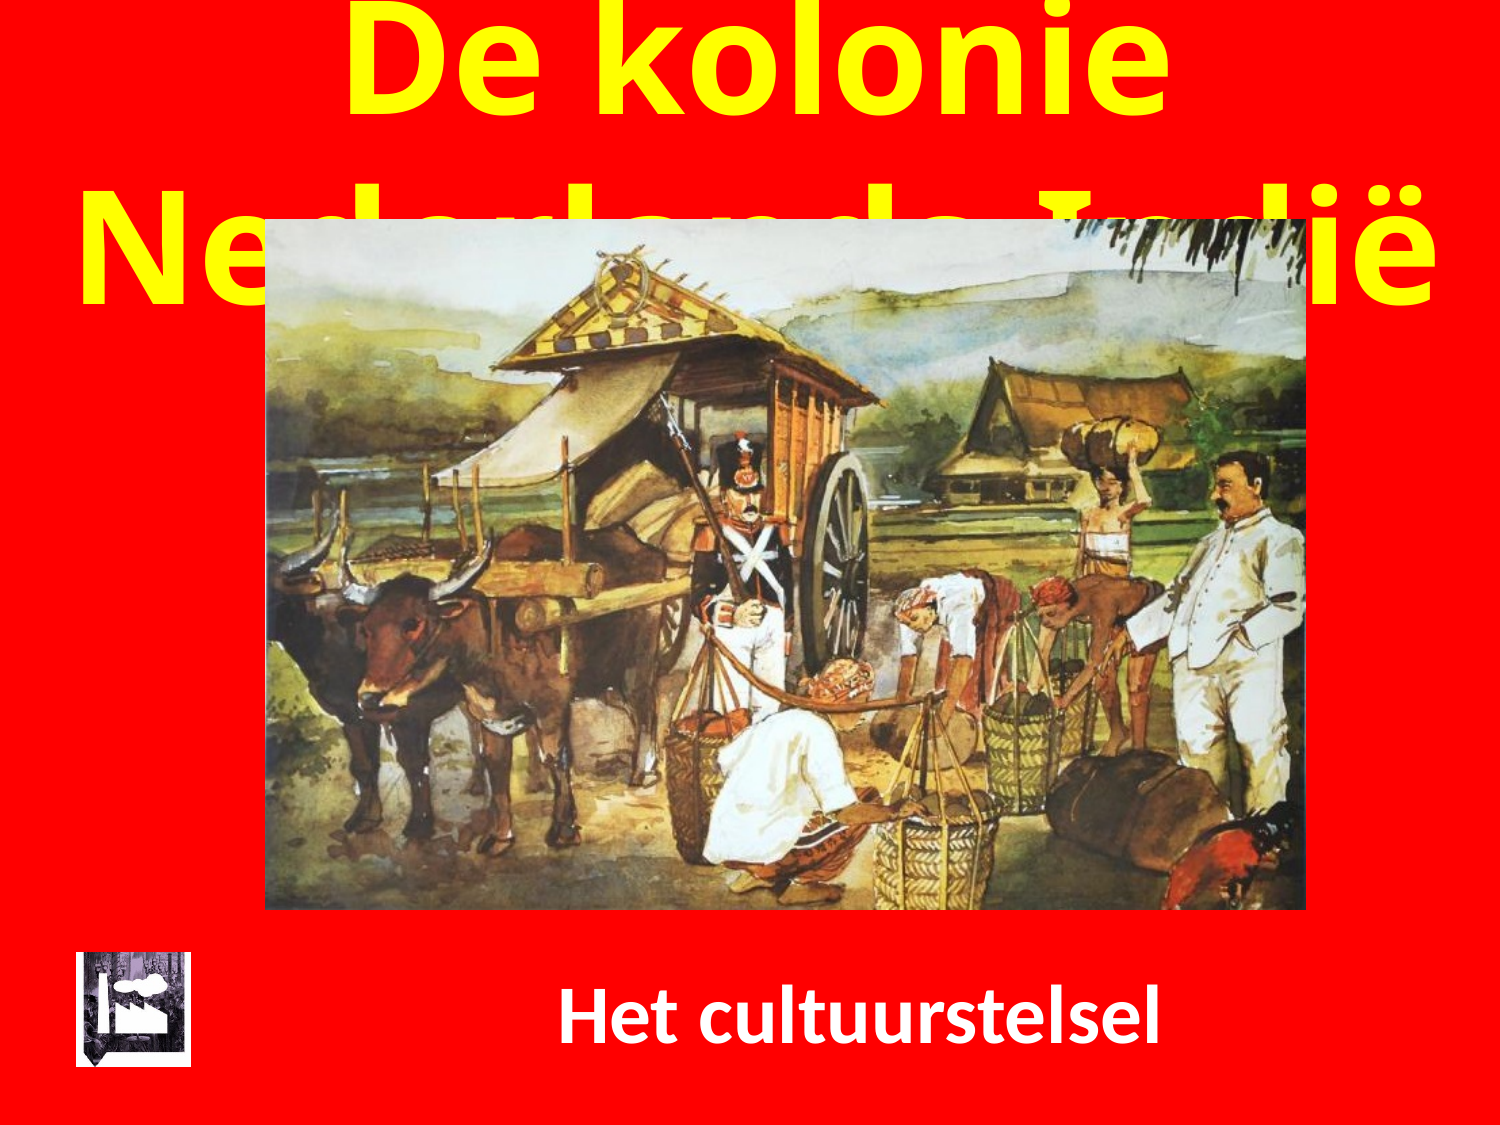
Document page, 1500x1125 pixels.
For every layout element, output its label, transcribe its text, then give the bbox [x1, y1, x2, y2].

title De kolonie Nederlands-Indië [29, 25, 1483, 267]
picture [76, 951, 191, 1067]
subtitle Het cultuurstelsel [360, 952, 1361, 1067]
picture [265, 219, 1307, 911]
